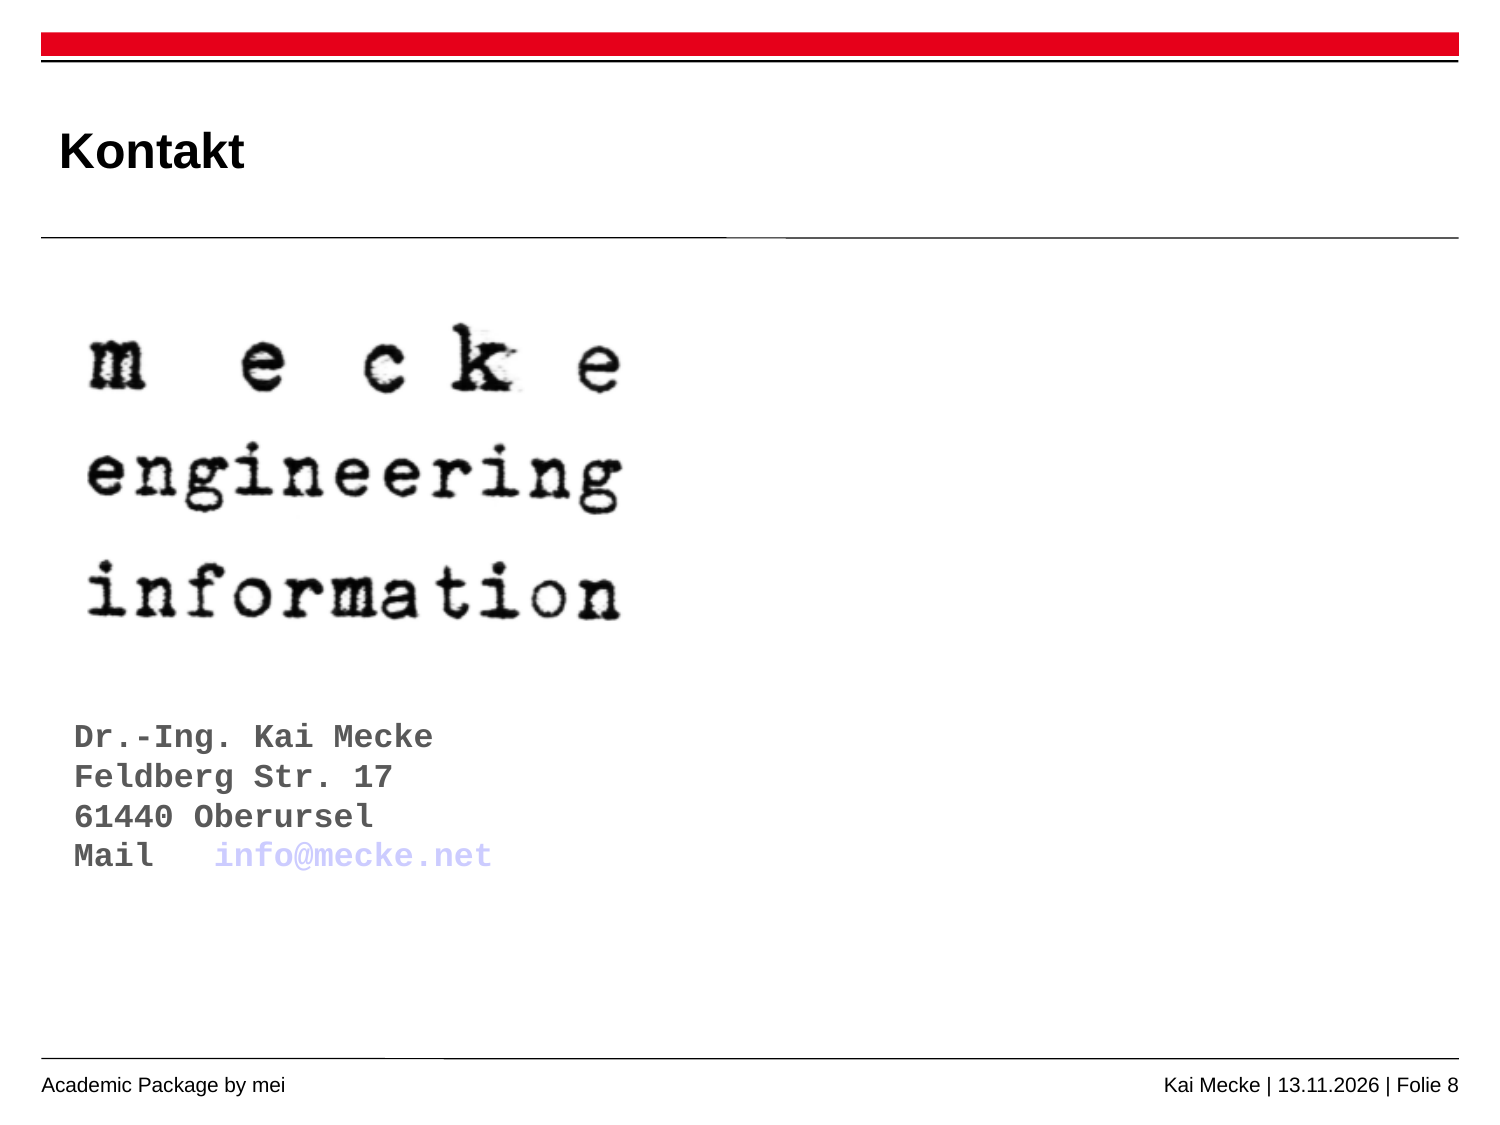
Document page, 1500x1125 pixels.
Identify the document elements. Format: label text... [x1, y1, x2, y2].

title Kontakt [58, 79, 1187, 218]
picture [86, 319, 626, 658]
text_box Dr.-Ing. Kai Mecke Feldberg Str. 17 61440 Oberursel Mail info@mecke.net [58, 586, 1301, 921]
footer Kai Mecke | 21.11.2017 | Folie 8 [1084, 1071, 1459, 1106]
text_box [0, 187, 1136, 263]
